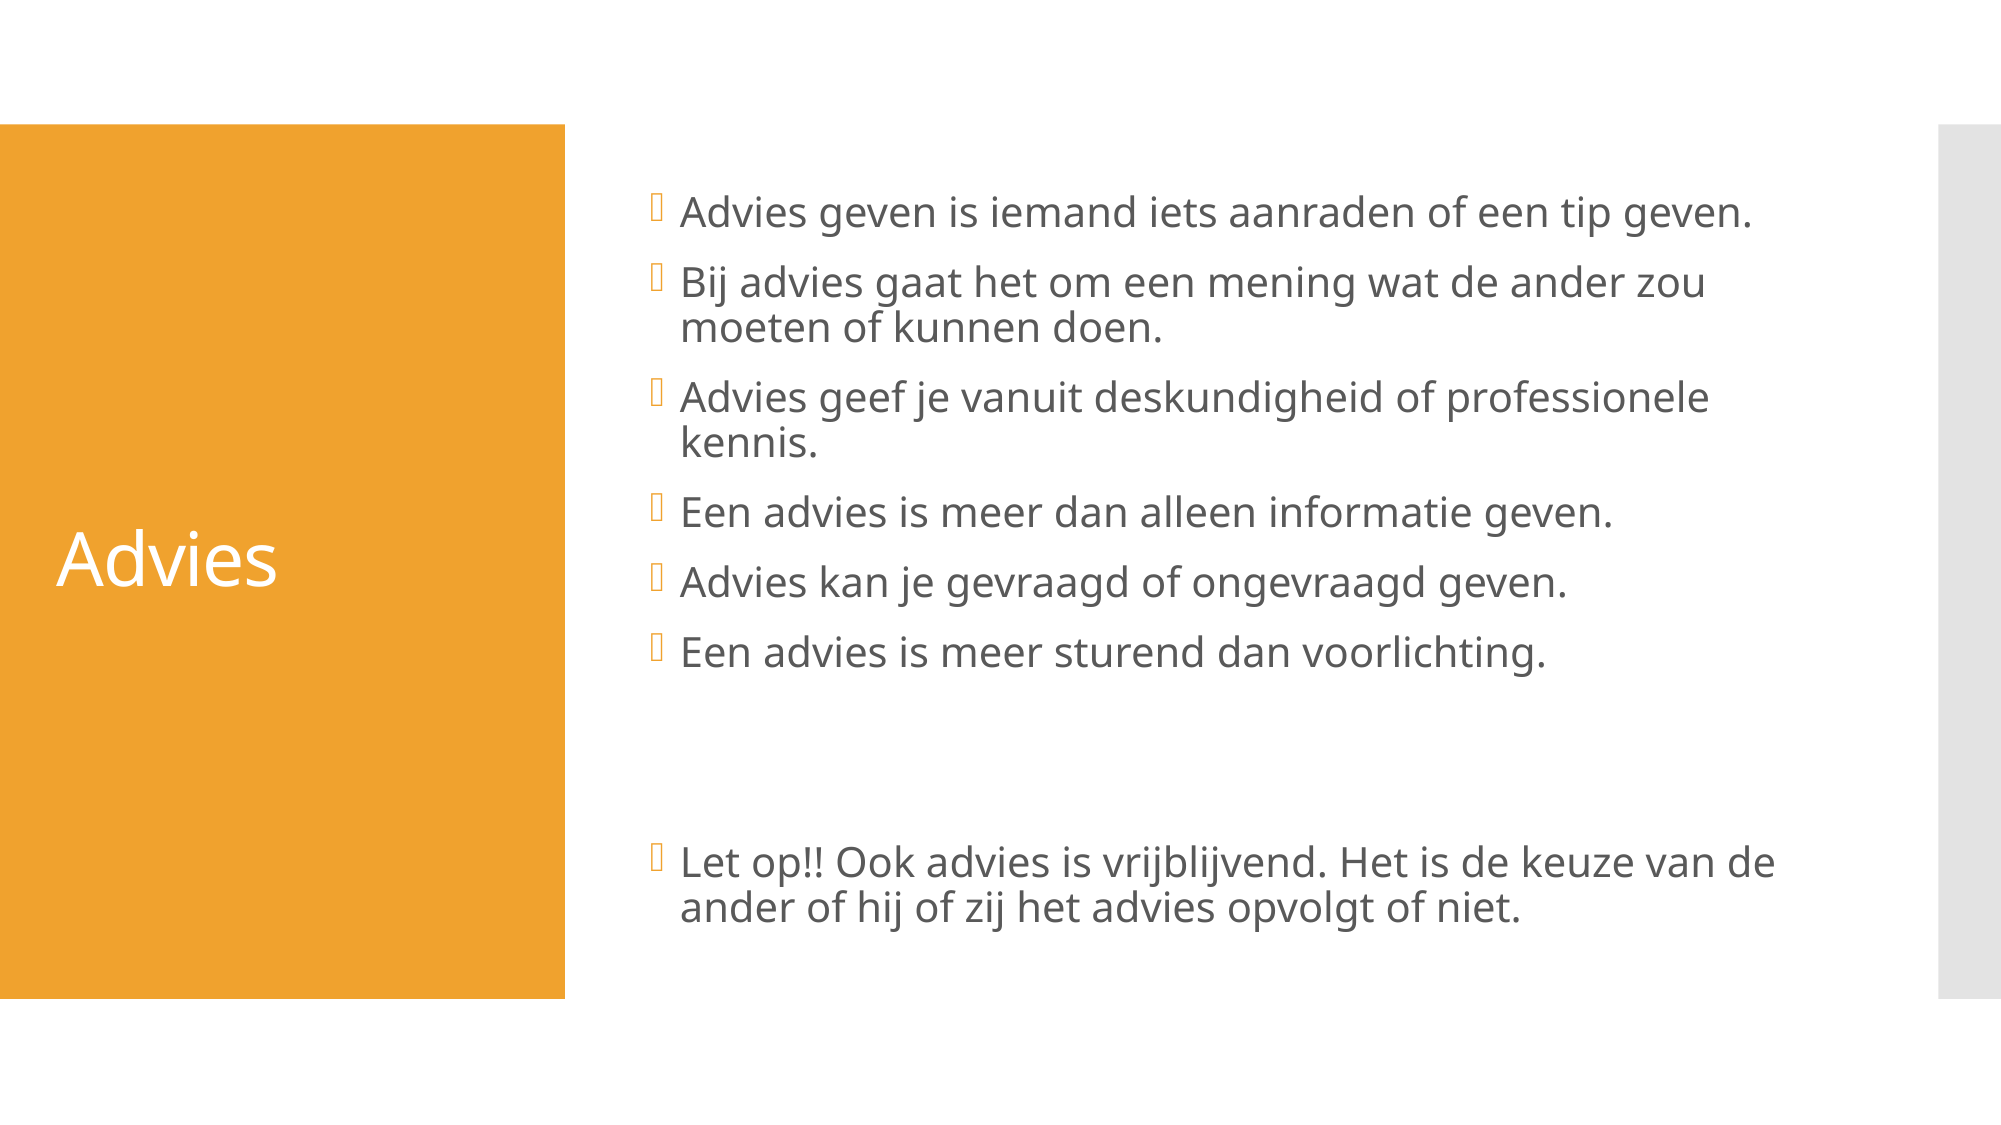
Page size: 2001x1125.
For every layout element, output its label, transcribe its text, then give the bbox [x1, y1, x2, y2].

list Advies geven is iemand iets aanraden of een tip geven. Bij advies gaat het om een mening wat de ander zou moeten of kunnen doen. Advies geef je vanuit deskundigheid of professionele kennis. Een advies is meer dan alleen informatie geven. Advies kan je gevraagd of ongevraagd geven. Een advies is meer sturend dan voorlichting. Let op!! Ook advies is vrijblijvend. Het is de keuze van de ander of hij of zij het advies opvolgt of niet. [634, 141, 1835, 982]
title Advies [41, 184, 525, 940]
